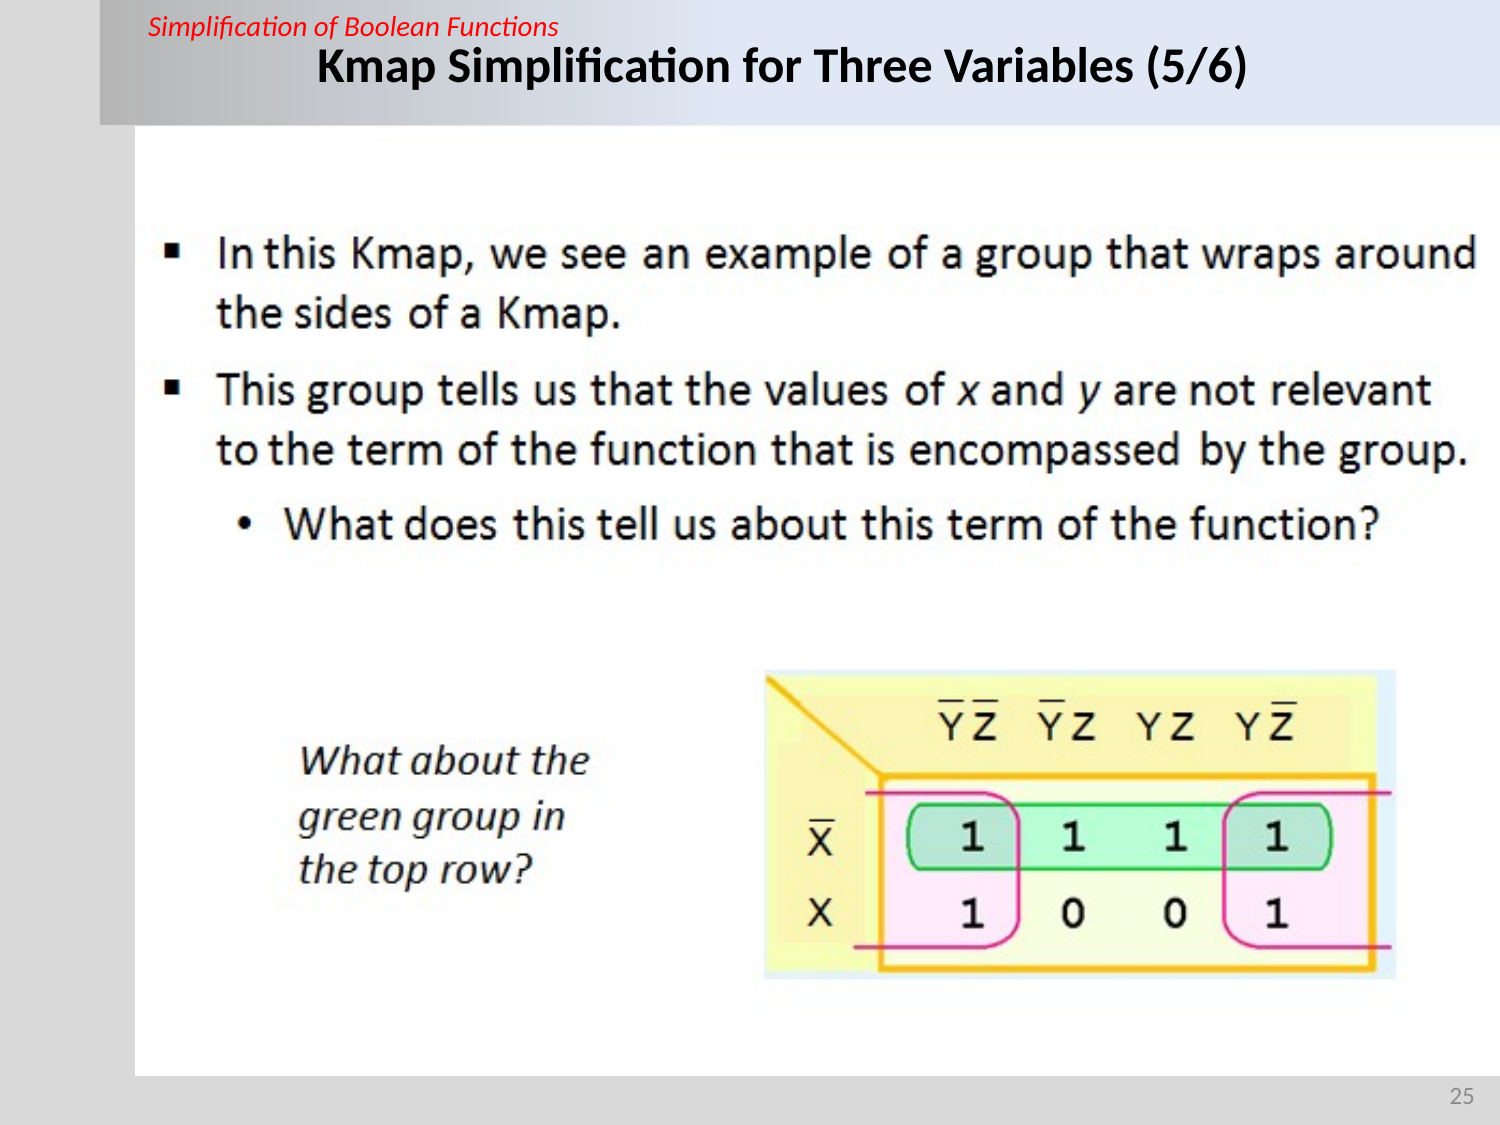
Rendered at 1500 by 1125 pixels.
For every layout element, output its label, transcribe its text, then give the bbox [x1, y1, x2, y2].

picture [134, 124, 1500, 1076]
title Kmap Simplification for Three Variables (5/6) [212, 0, 1413, 121]
text_box Simplification of Boolean Functions [133, 0, 623, 50]
